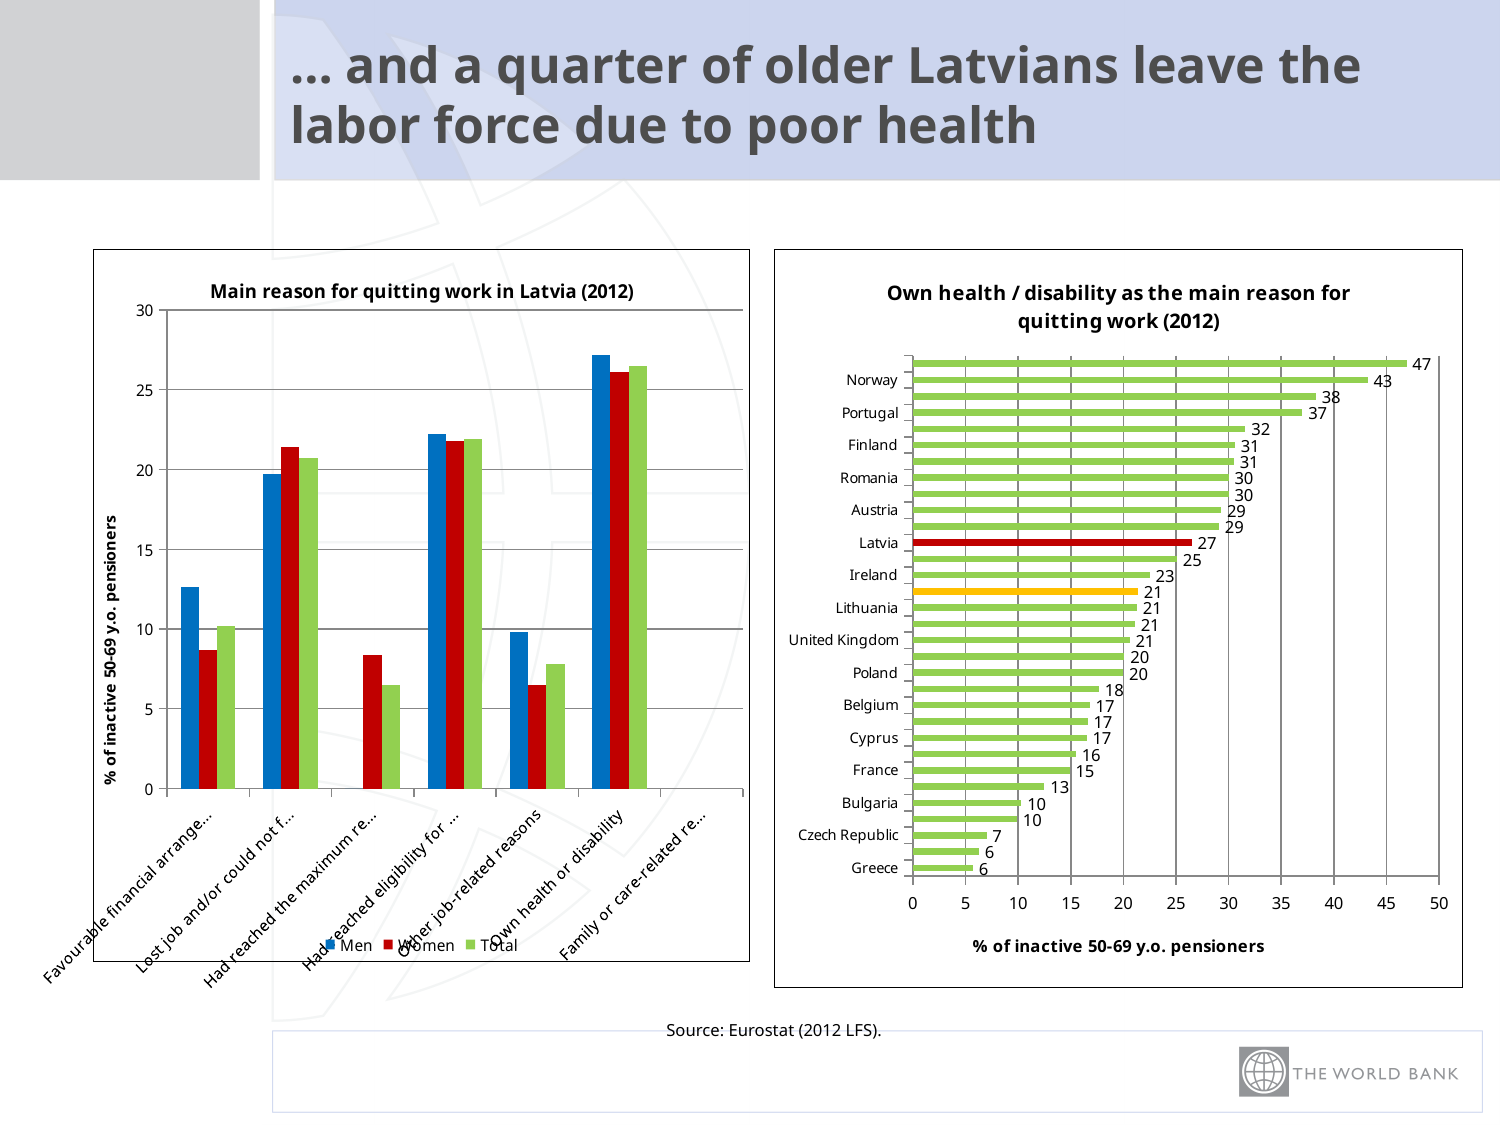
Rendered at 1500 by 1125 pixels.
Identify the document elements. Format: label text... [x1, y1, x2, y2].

chart [37, 249, 751, 993]
text_box Source: Eurostat (2012 LFS). [651, 1012, 898, 1048]
title … and a quarter of older Latvians leave the labor force due to poor health [274, 0, 1500, 188]
chart [774, 249, 1463, 988]
picture [0, 0, 1500, 1125]
